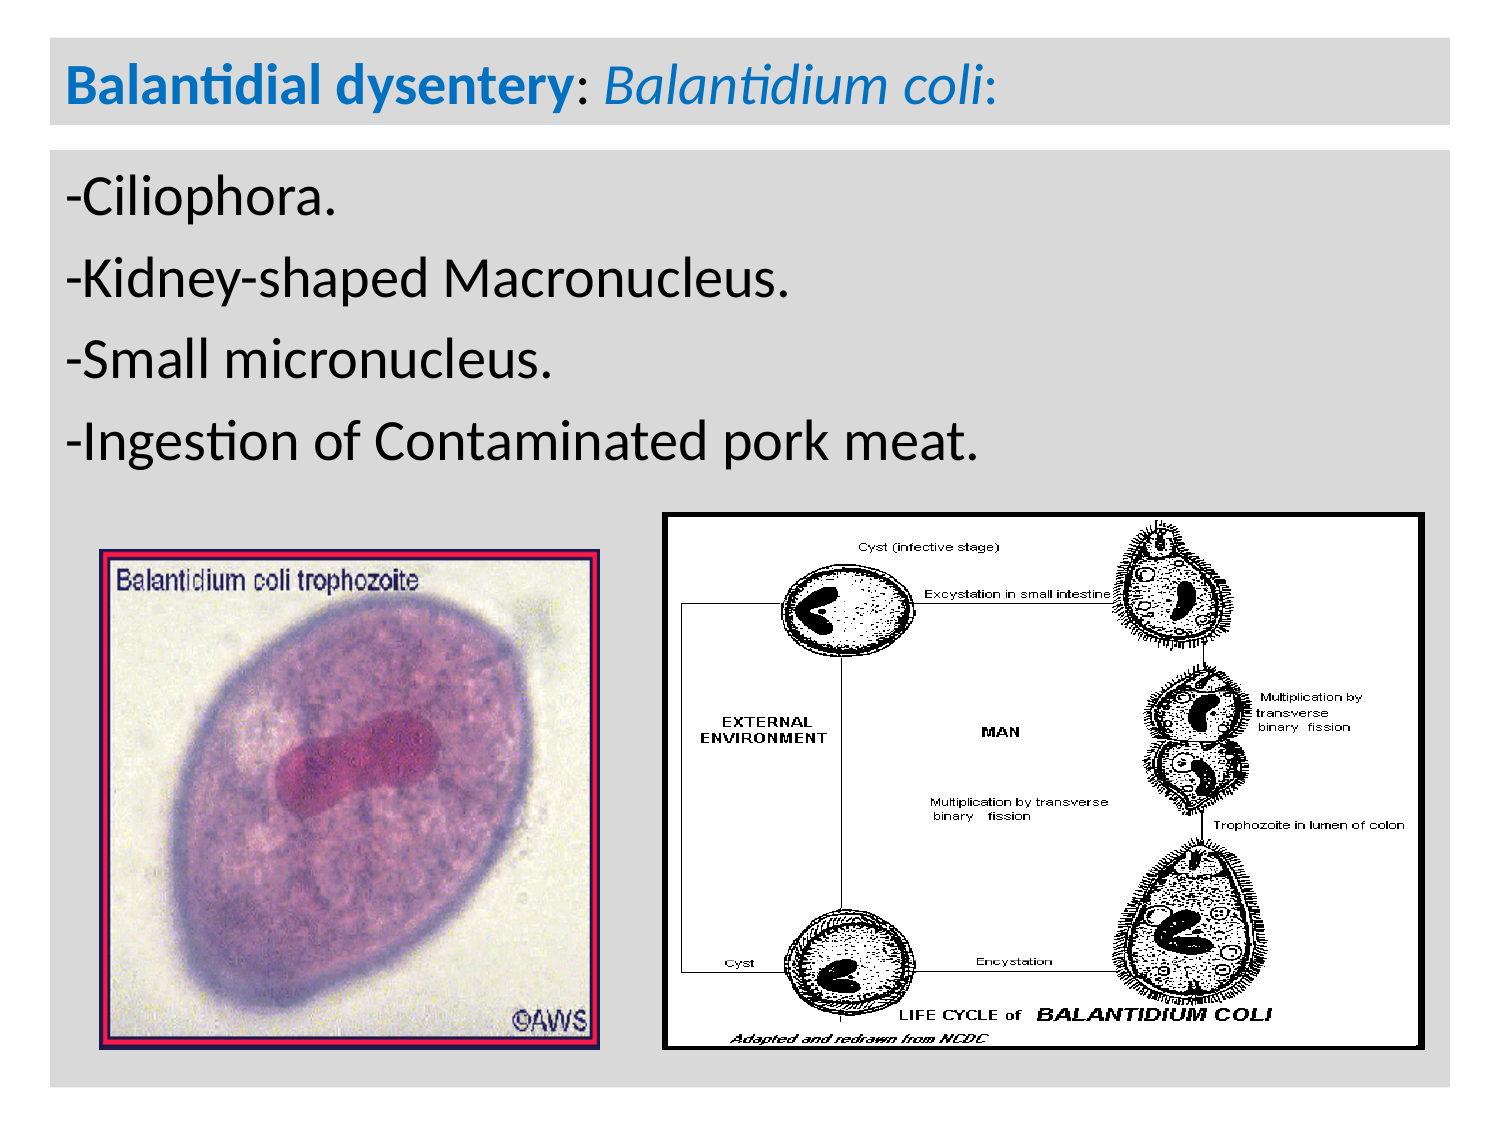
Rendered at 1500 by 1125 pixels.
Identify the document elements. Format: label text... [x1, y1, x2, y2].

title Balantidial dysentery: Balantidium coli: [50, 37, 1450, 125]
picture [99, 549, 601, 1051]
subtitle -Ciliophora. -Kidney-shaped Macronucleus. -Small micronucleus. -Ingestion of Contaminated pork meat. [50, 149, 1450, 1088]
picture [662, 512, 1426, 1051]
